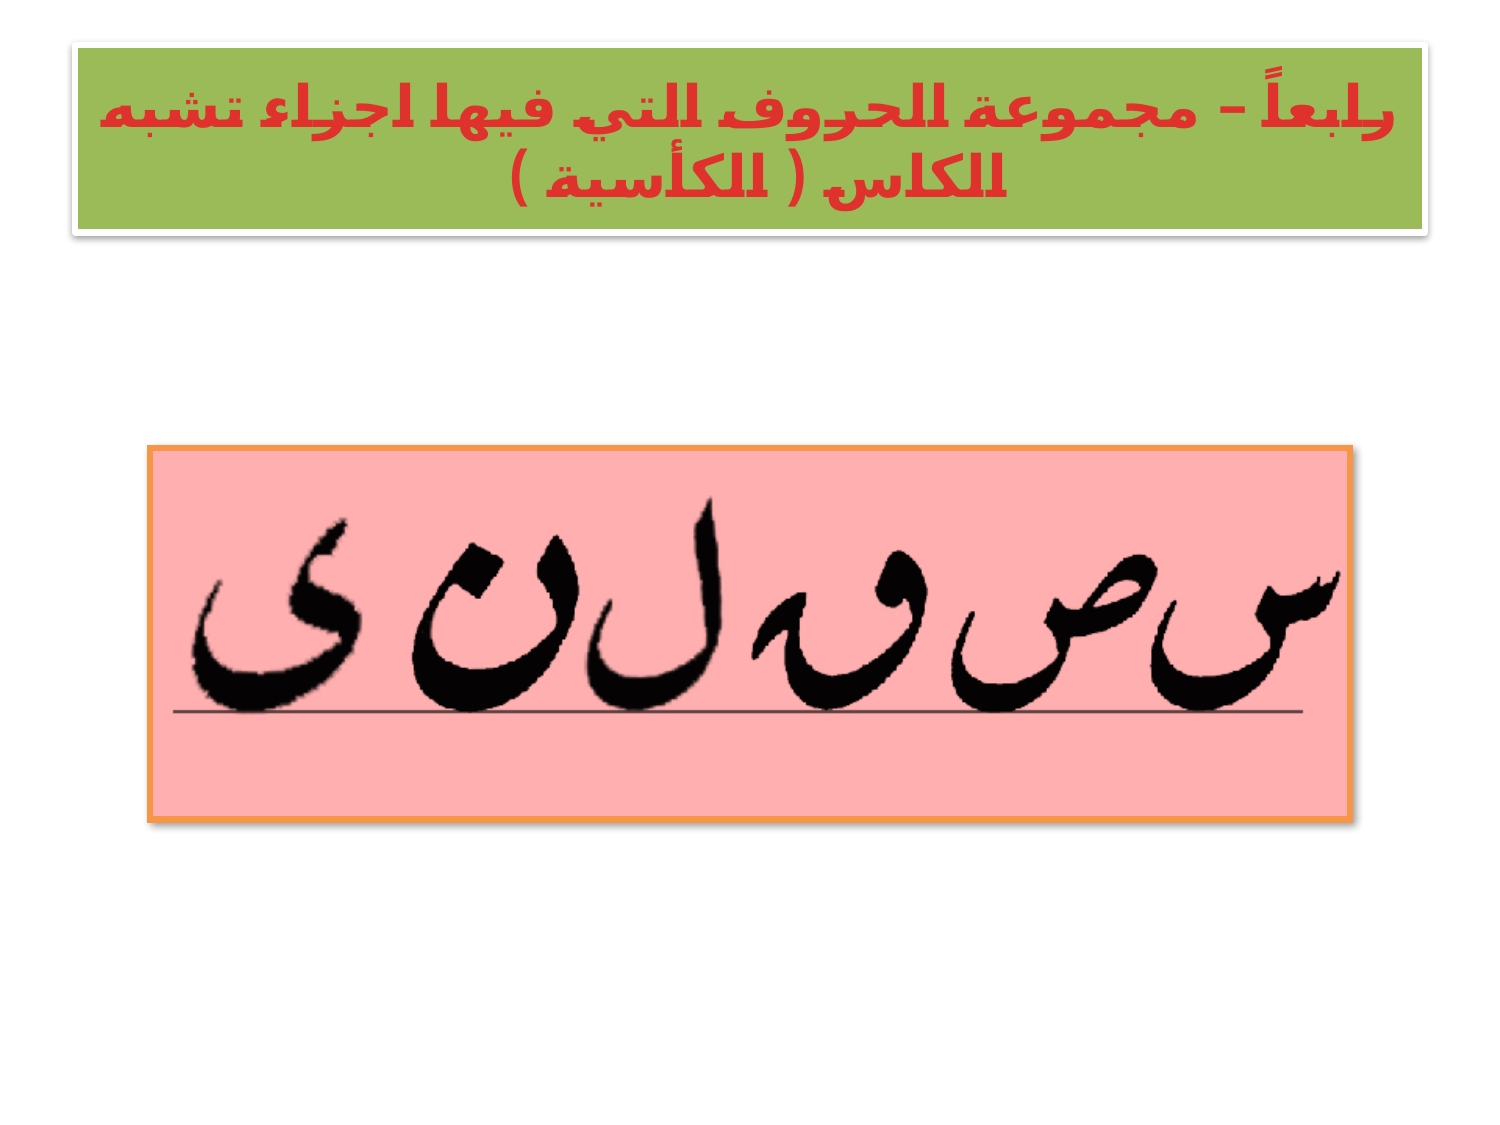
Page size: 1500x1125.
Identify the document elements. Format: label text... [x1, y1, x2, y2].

title رابعاً – مجموعة الحروف التي فيها اجزاء تشبه الكاس ( الكأسية ) [72, 42, 1428, 236]
picture [152, 450, 1348, 817]
